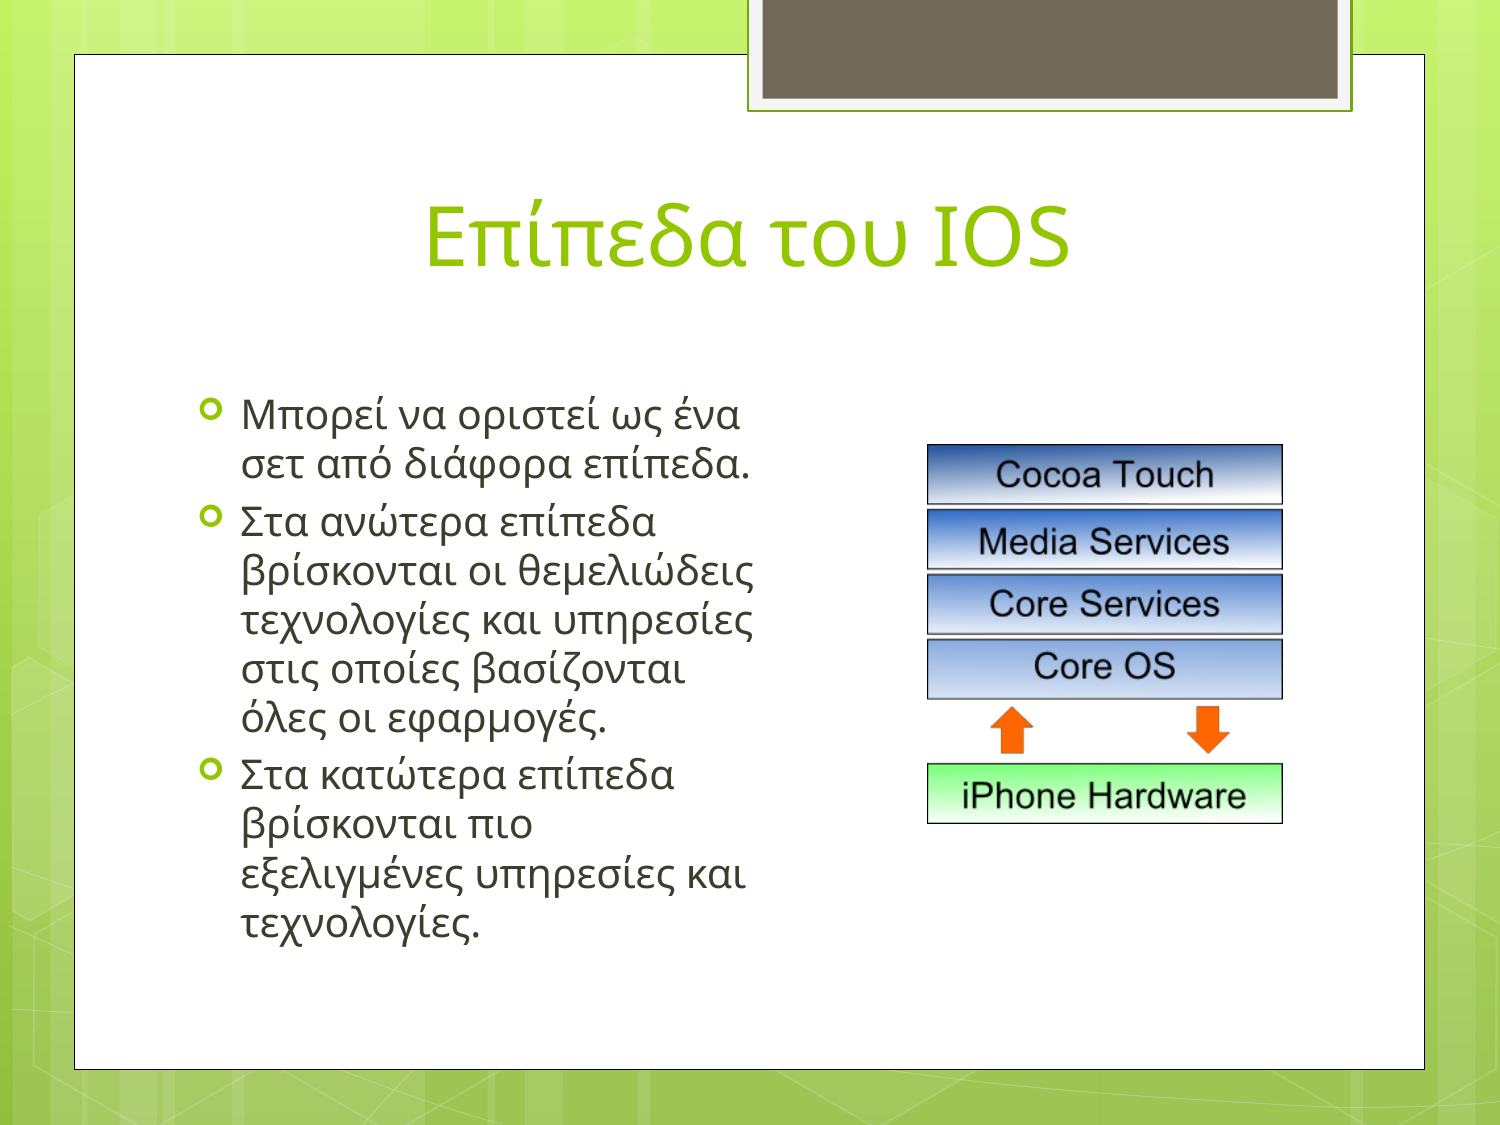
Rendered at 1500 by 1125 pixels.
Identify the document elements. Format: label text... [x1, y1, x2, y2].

title Επίπεδα του IOS [171, 0, 1324, 291]
picture [926, 444, 1283, 824]
list Μπορεί να οριστεί ως ένα σετ από διάφορα επίπεδα. Στα ανώτερα επίπεδα βρίσκονται οι θεμελιώδεις τεχνολογίες και υπηρεσίες στις οποίες βασίζονται όλες οι εφαρμογές. Στα κατώτερα επίπεδα βρίσκονται πιο εξελιγμένες υπηρεσίες και τεχνολογίες. [171, 381, 774, 957]
